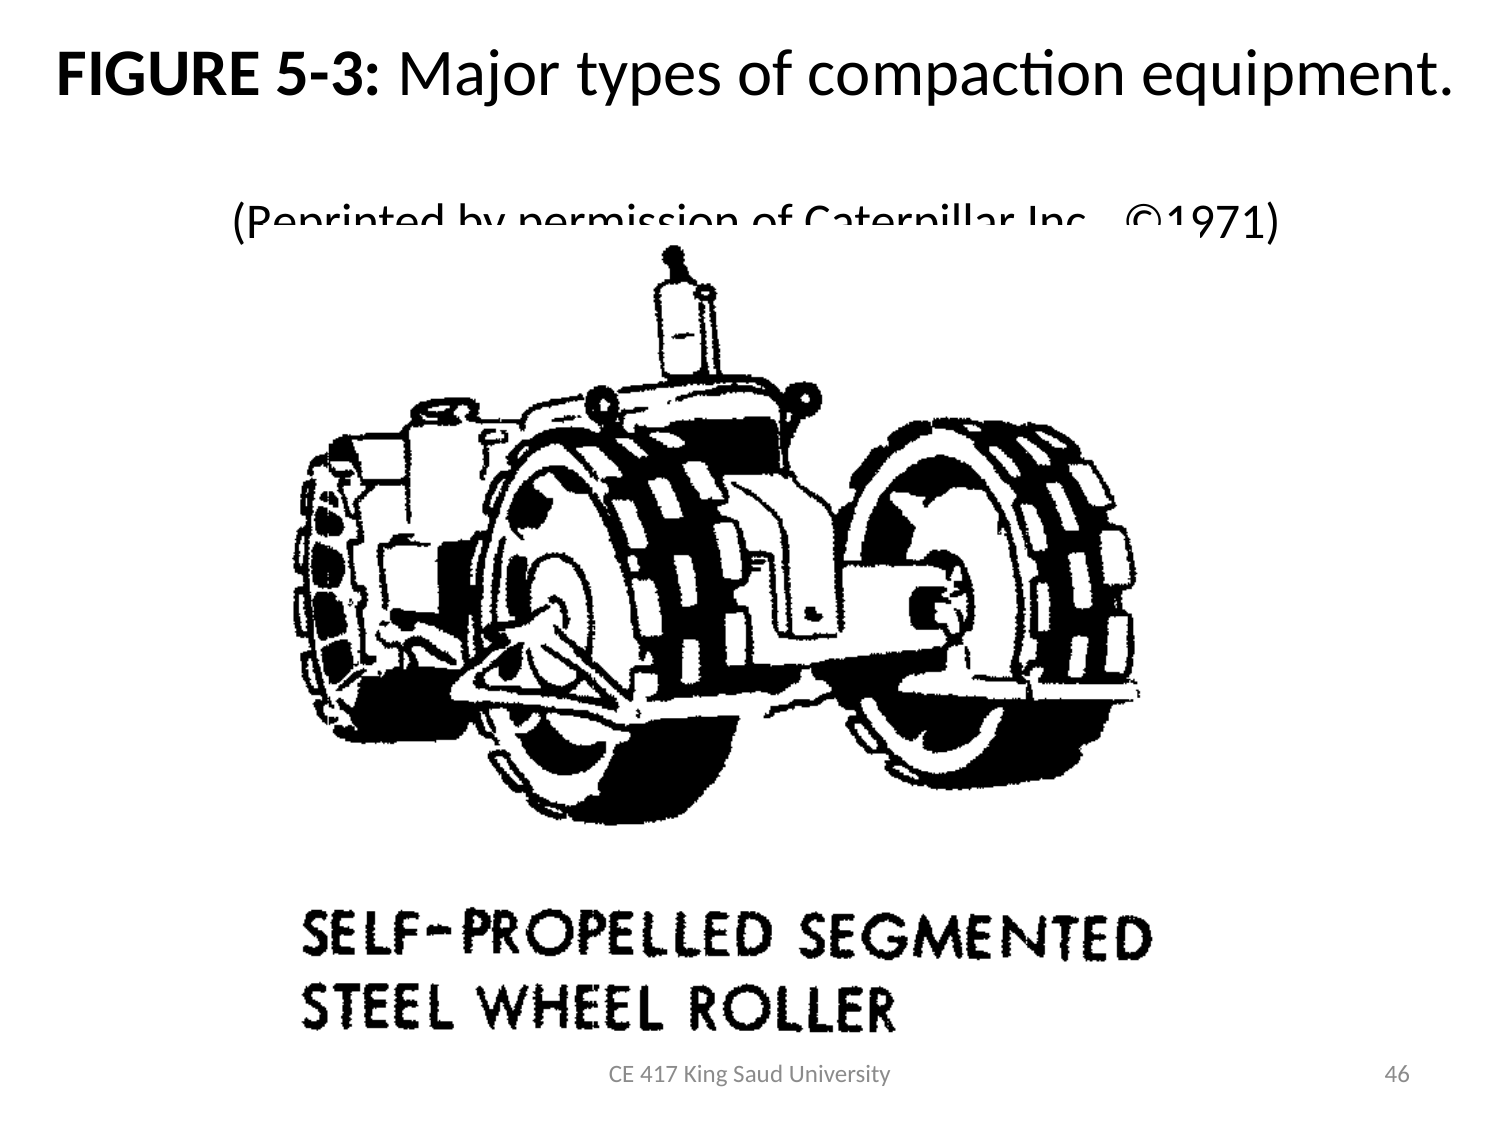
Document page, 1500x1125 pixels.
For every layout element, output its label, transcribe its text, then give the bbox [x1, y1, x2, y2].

footer CE 417 King Saud University [512, 1058, 988, 1103]
title FIGURE 5-3: Major types of compaction equipment. (Reprinted by permission of Caterpillar Inc., ©1971) [37, 45, 1475, 233]
slide_number 46 [1074, 1042, 1425, 1103]
picture [257, 225, 1201, 1051]
